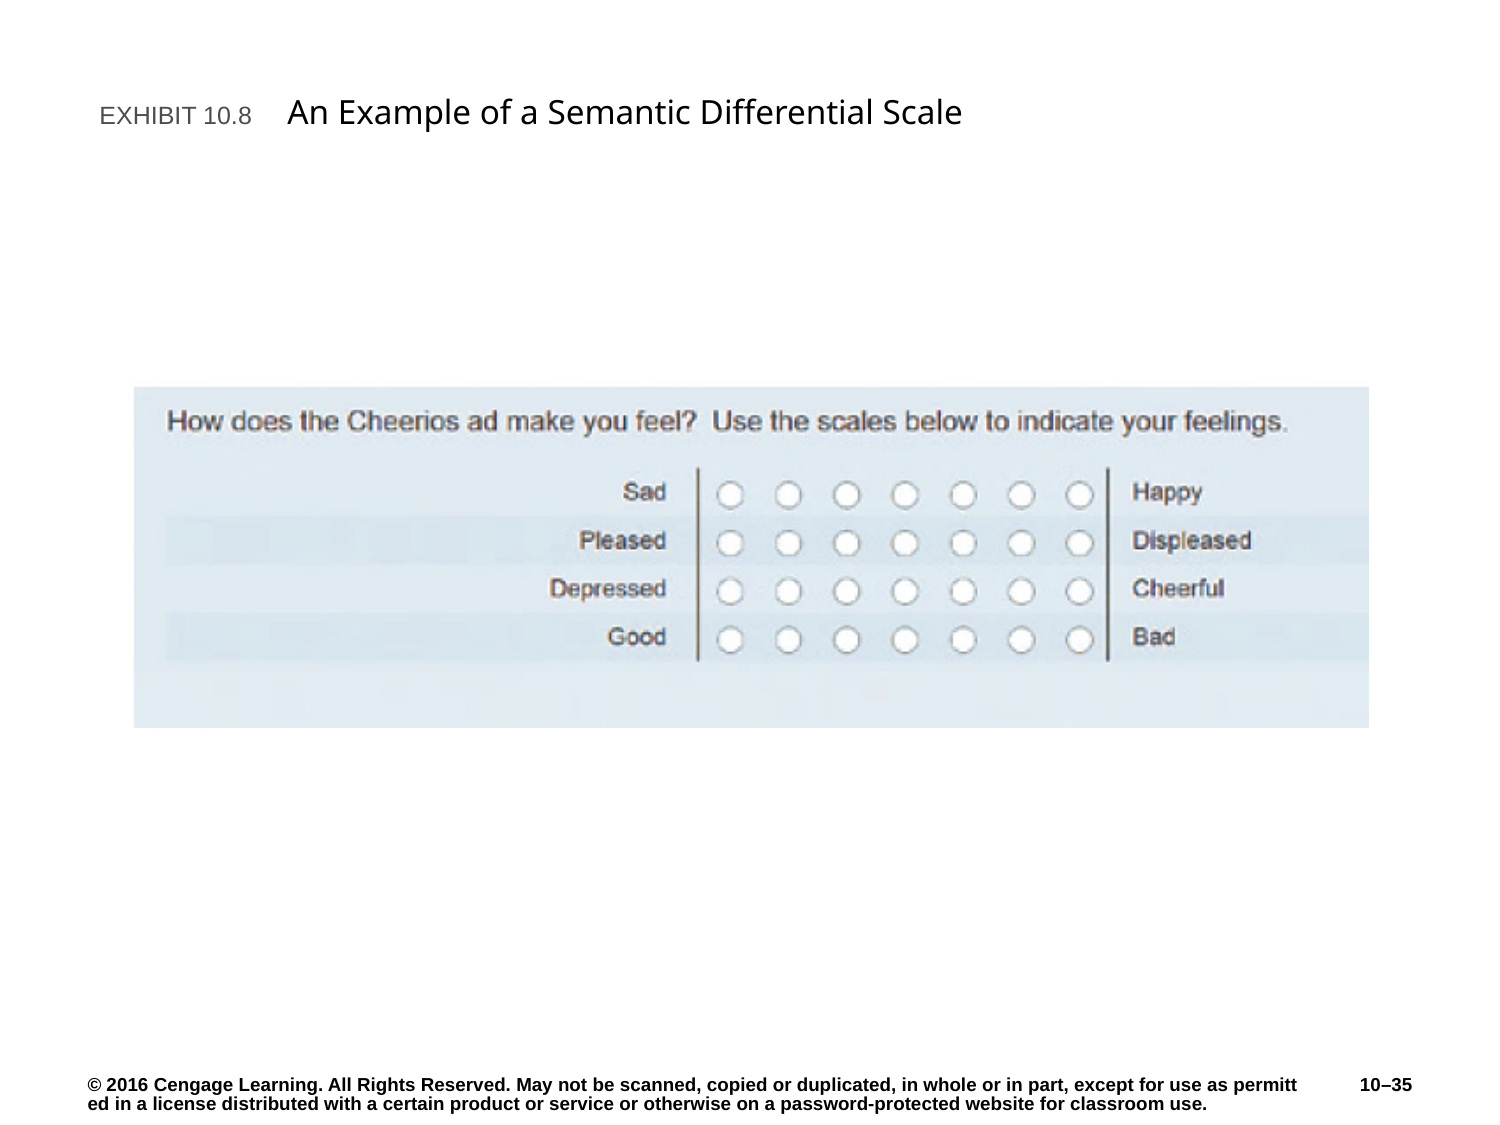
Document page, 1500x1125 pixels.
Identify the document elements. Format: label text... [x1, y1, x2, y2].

text_box EXHIBIT 10.8 An Example of a Semantic Differential Scale [84, 84, 1414, 139]
picture [129, 382, 1369, 728]
slide_number 10–35 [1050, 1042, 1413, 1103]
footer © 2016 Cengage Learning. All Rights Reserved. May not be scanned, copied or duplicated, in whole or in part, except for use as permitted in a license distributed with a certain product or service or otherwise on a password-protected website for classroom use. [87, 1057, 1050, 1103]
